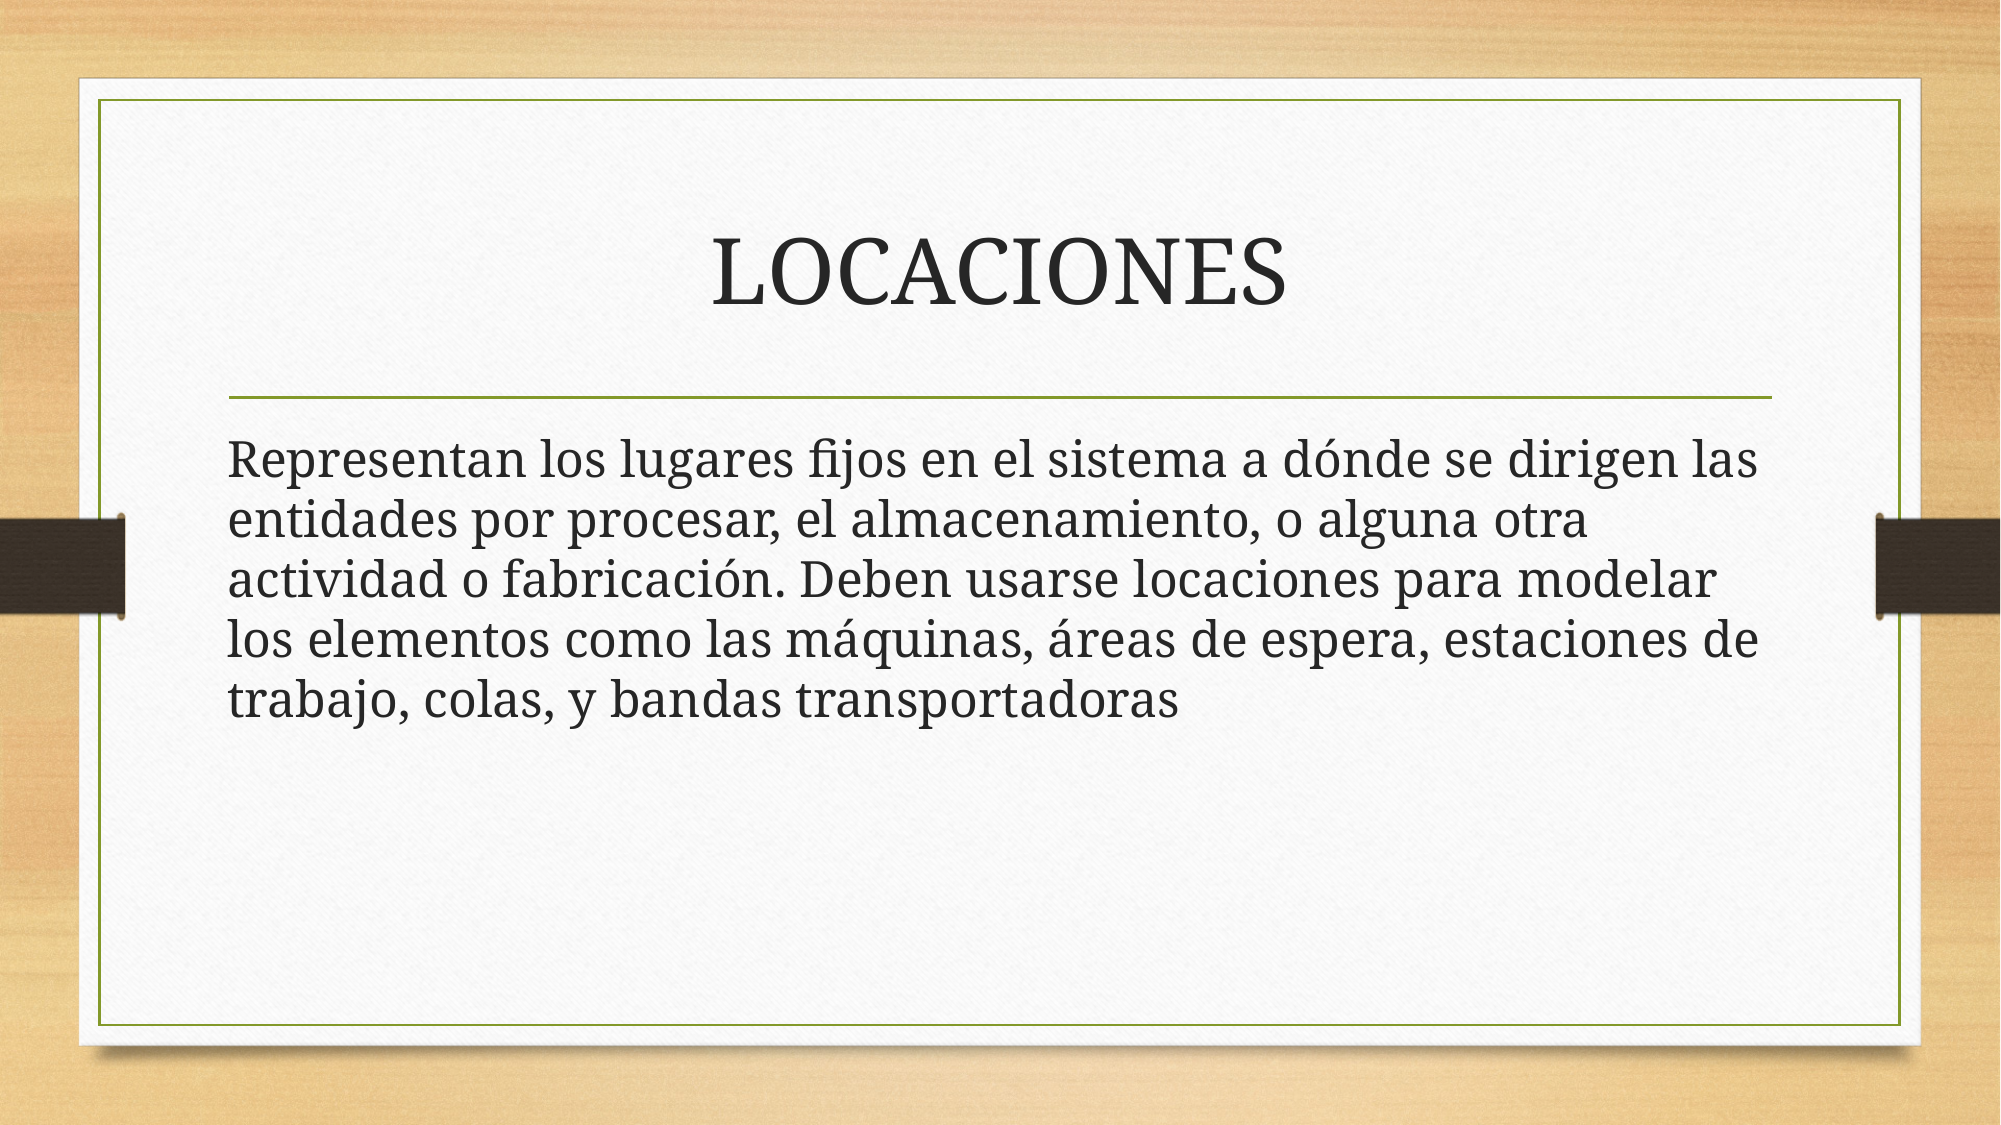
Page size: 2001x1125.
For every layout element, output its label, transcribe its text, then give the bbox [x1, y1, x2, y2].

list Representan los lugares fijos en el sistema a dónde se dirigen las entidades por procesar, el almacenamiento, o alguna otra actividad o fabricación. Deben usarse locaciones para modelar los elementos como las máquinas, áreas de espera, estaciones de trabajo, colas, y bandas transportadoras [212, 419, 1788, 964]
title LOCACIONES [212, 161, 1788, 375]
picture [0, 0, 2001, 1125]
